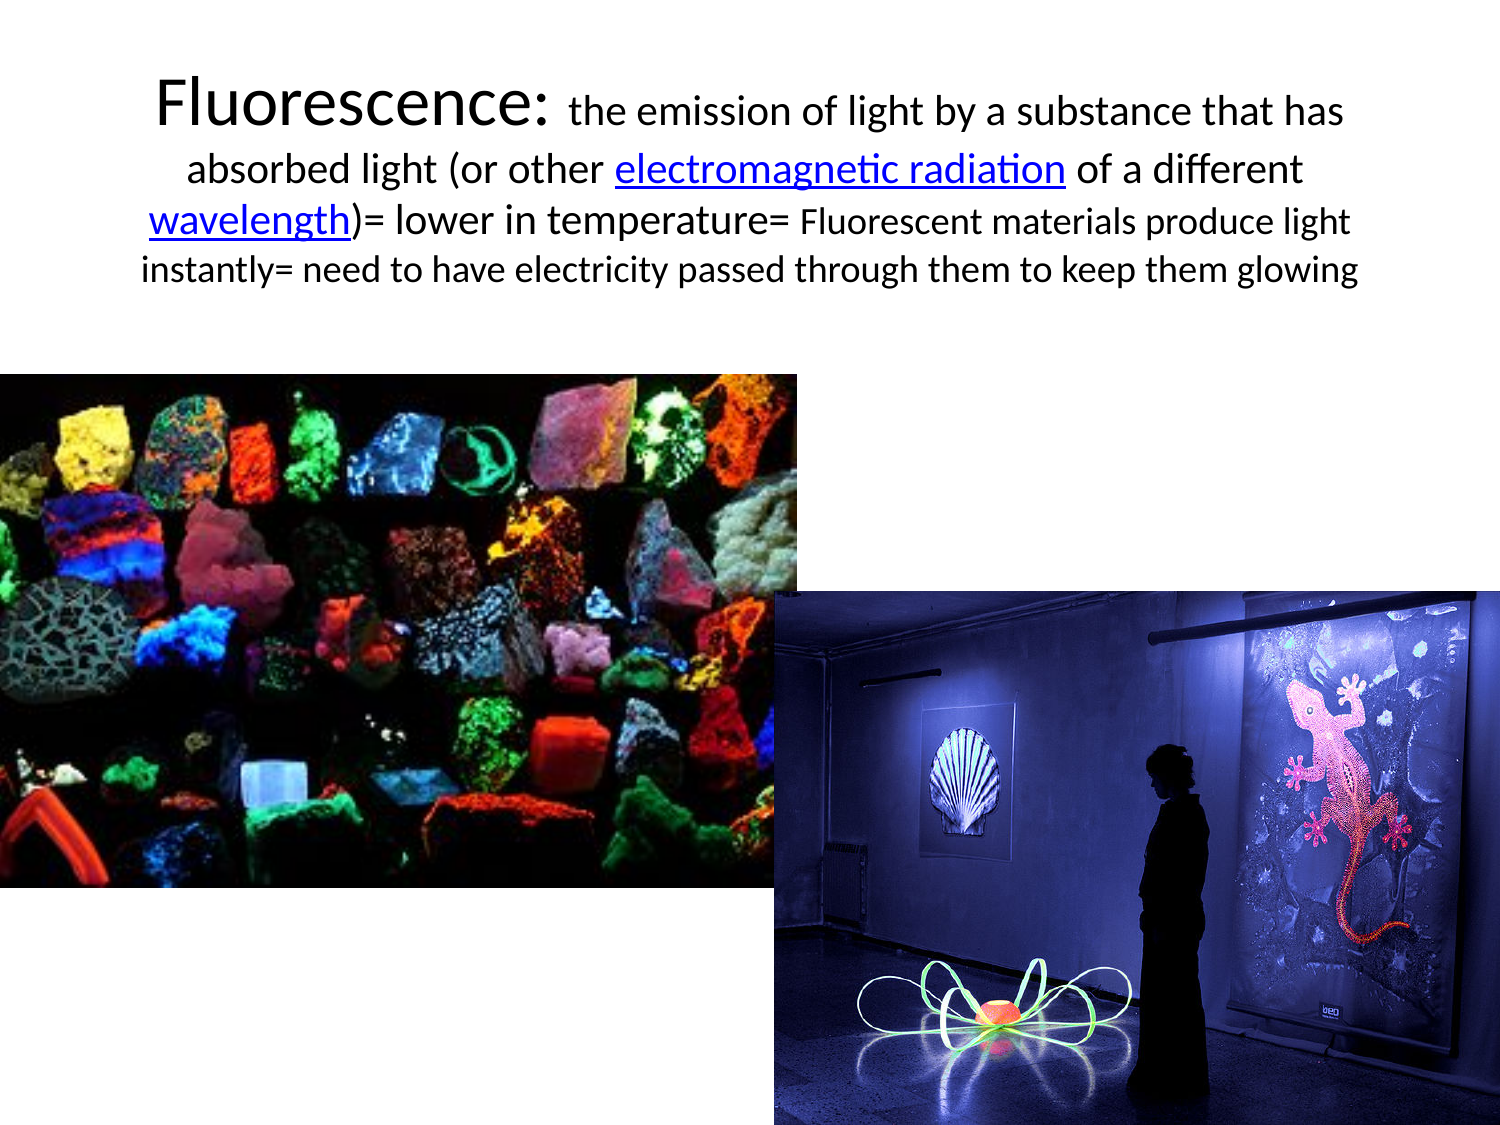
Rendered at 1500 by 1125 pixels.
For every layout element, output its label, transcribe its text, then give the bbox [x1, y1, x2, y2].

picture [0, 374, 1500, 1125]
title Fluorescence: the emission of light by a substance that has absorbed light (or other electromagnetic radiation of a different wavelength)= lower in temperature= Fluorescent materials produce light instantly= need to have electricity passed through them to keep them glowing [75, 45, 1425, 300]
